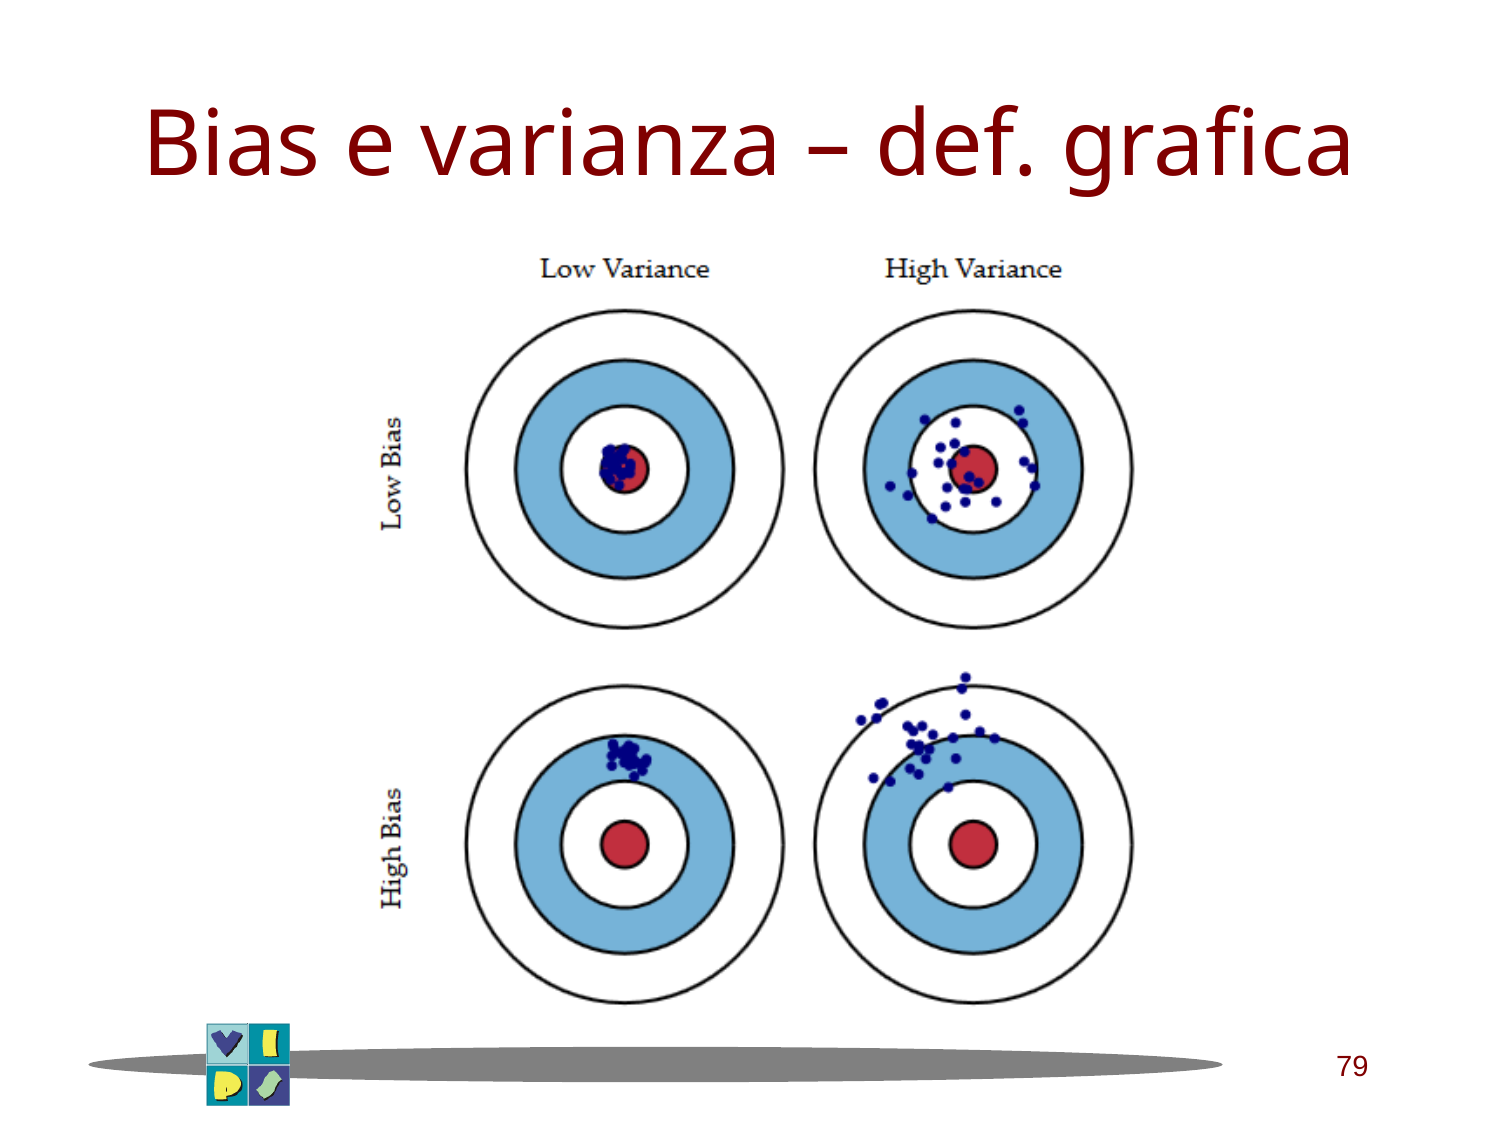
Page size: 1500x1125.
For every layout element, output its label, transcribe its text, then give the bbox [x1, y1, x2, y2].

title Bias e varianza – def. grafica [75, 45, 1425, 233]
picture [206, 1023, 290, 1106]
slide_number 79 [1033, 1039, 1384, 1118]
picture [324, 243, 1180, 1038]
